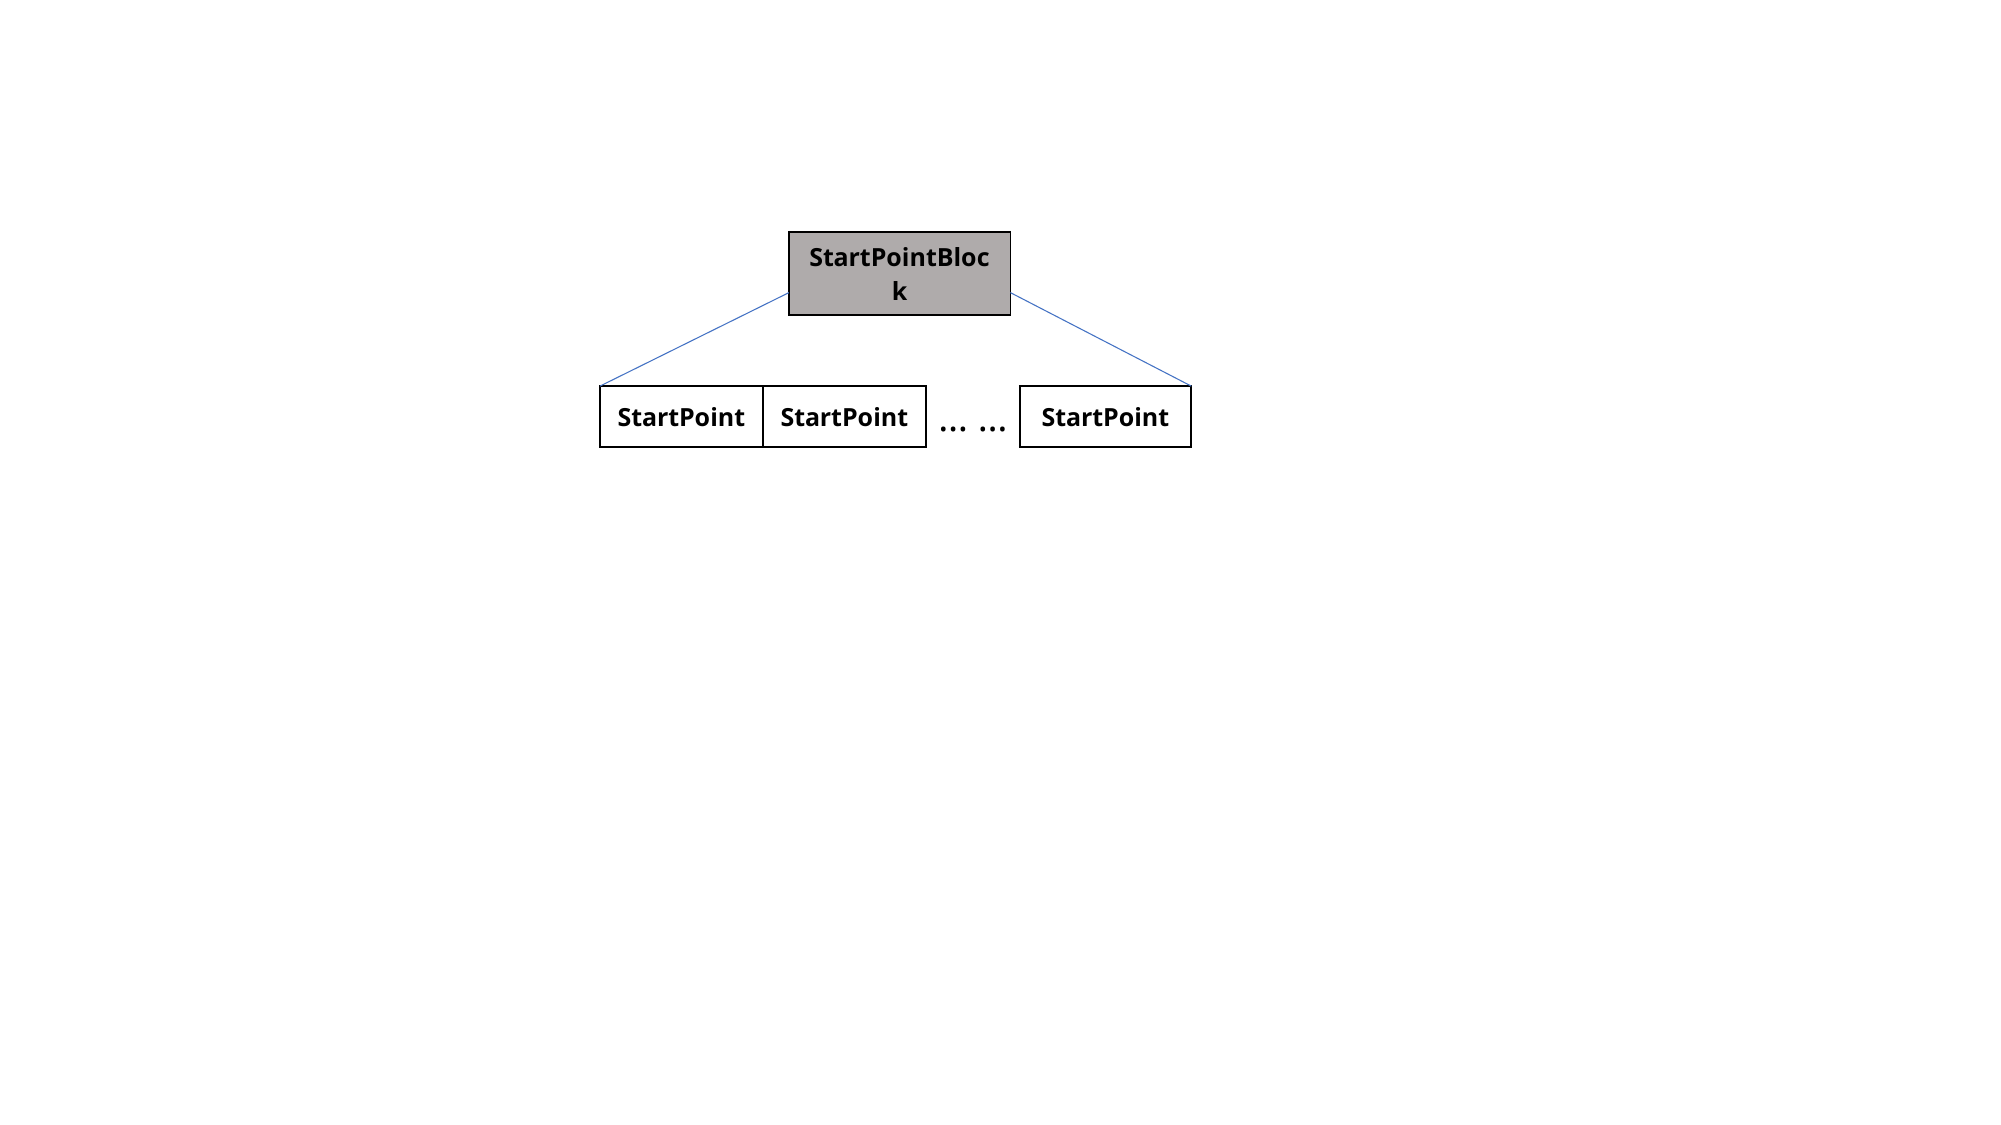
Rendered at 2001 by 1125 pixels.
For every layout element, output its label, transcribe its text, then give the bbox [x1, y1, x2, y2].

table_header StartPoint [764, 387, 923, 446]
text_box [599, 292, 789, 387]
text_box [1010, 292, 1192, 387]
table_header StartPoint [601, 387, 762, 446]
table_header StartPointBlock [790, 233, 1010, 314]
text_box … … [923, 386, 1023, 447]
table_header StartPoint [1023, 387, 1190, 446]
